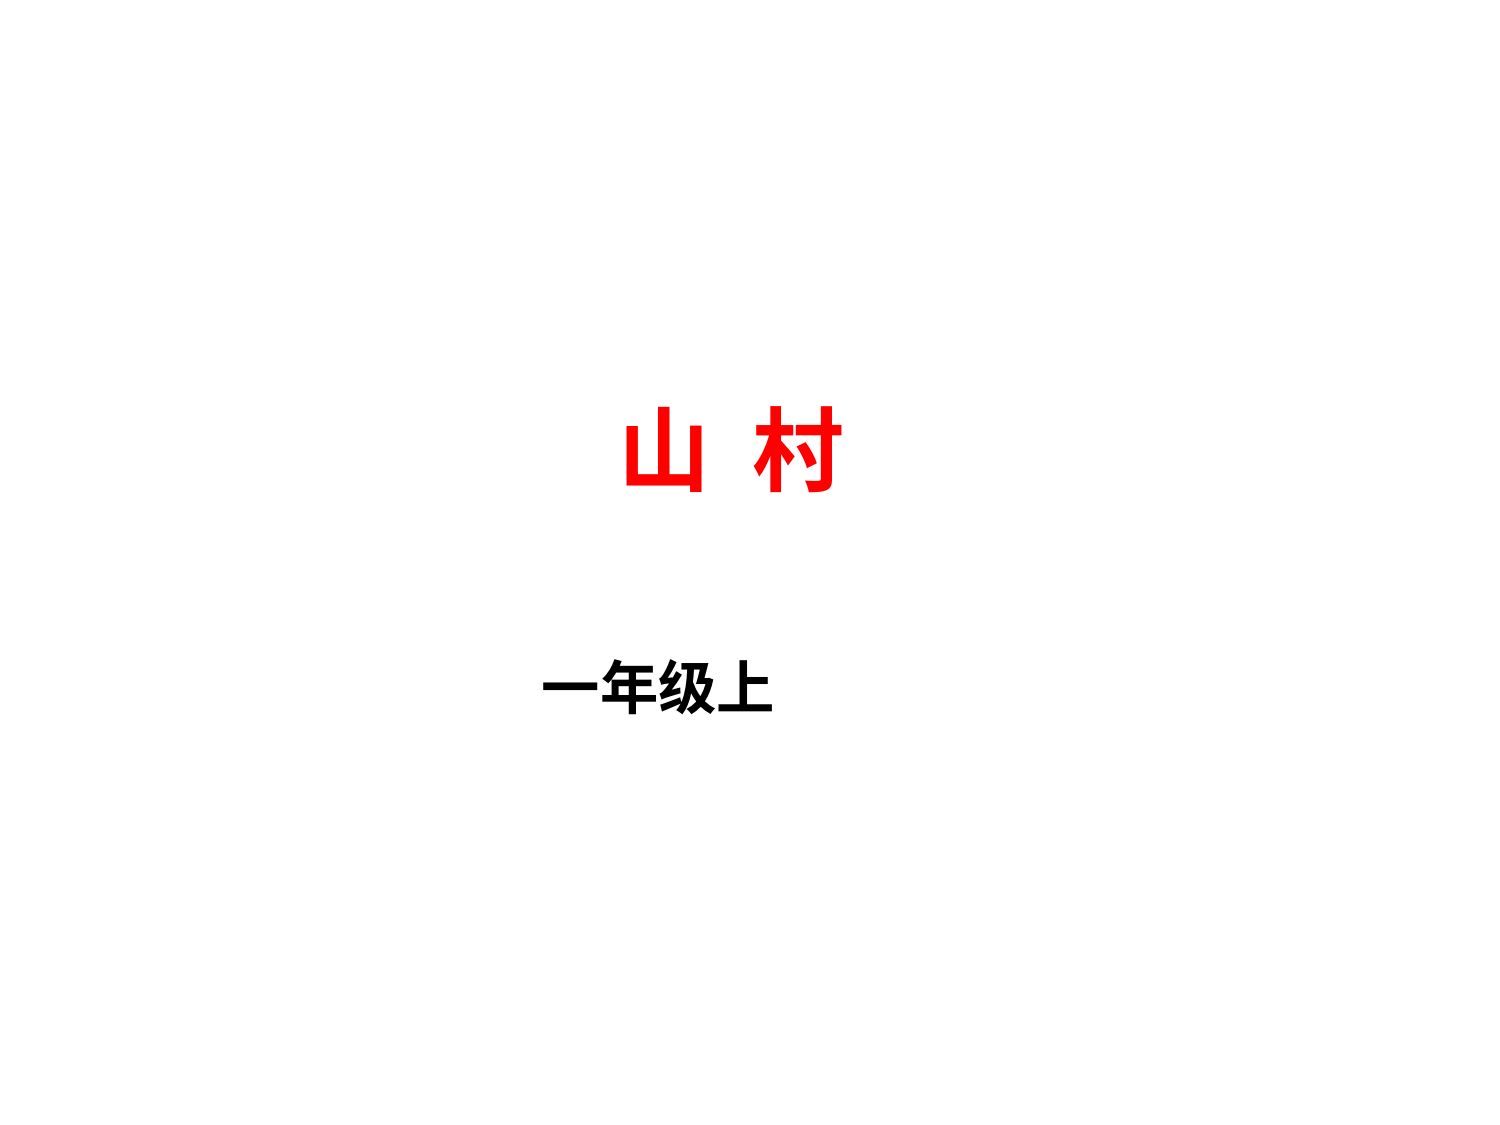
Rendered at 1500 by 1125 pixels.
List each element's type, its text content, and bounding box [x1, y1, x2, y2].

text_box 山 村 [604, 385, 859, 511]
text_box 一年级上 [527, 574, 790, 729]
